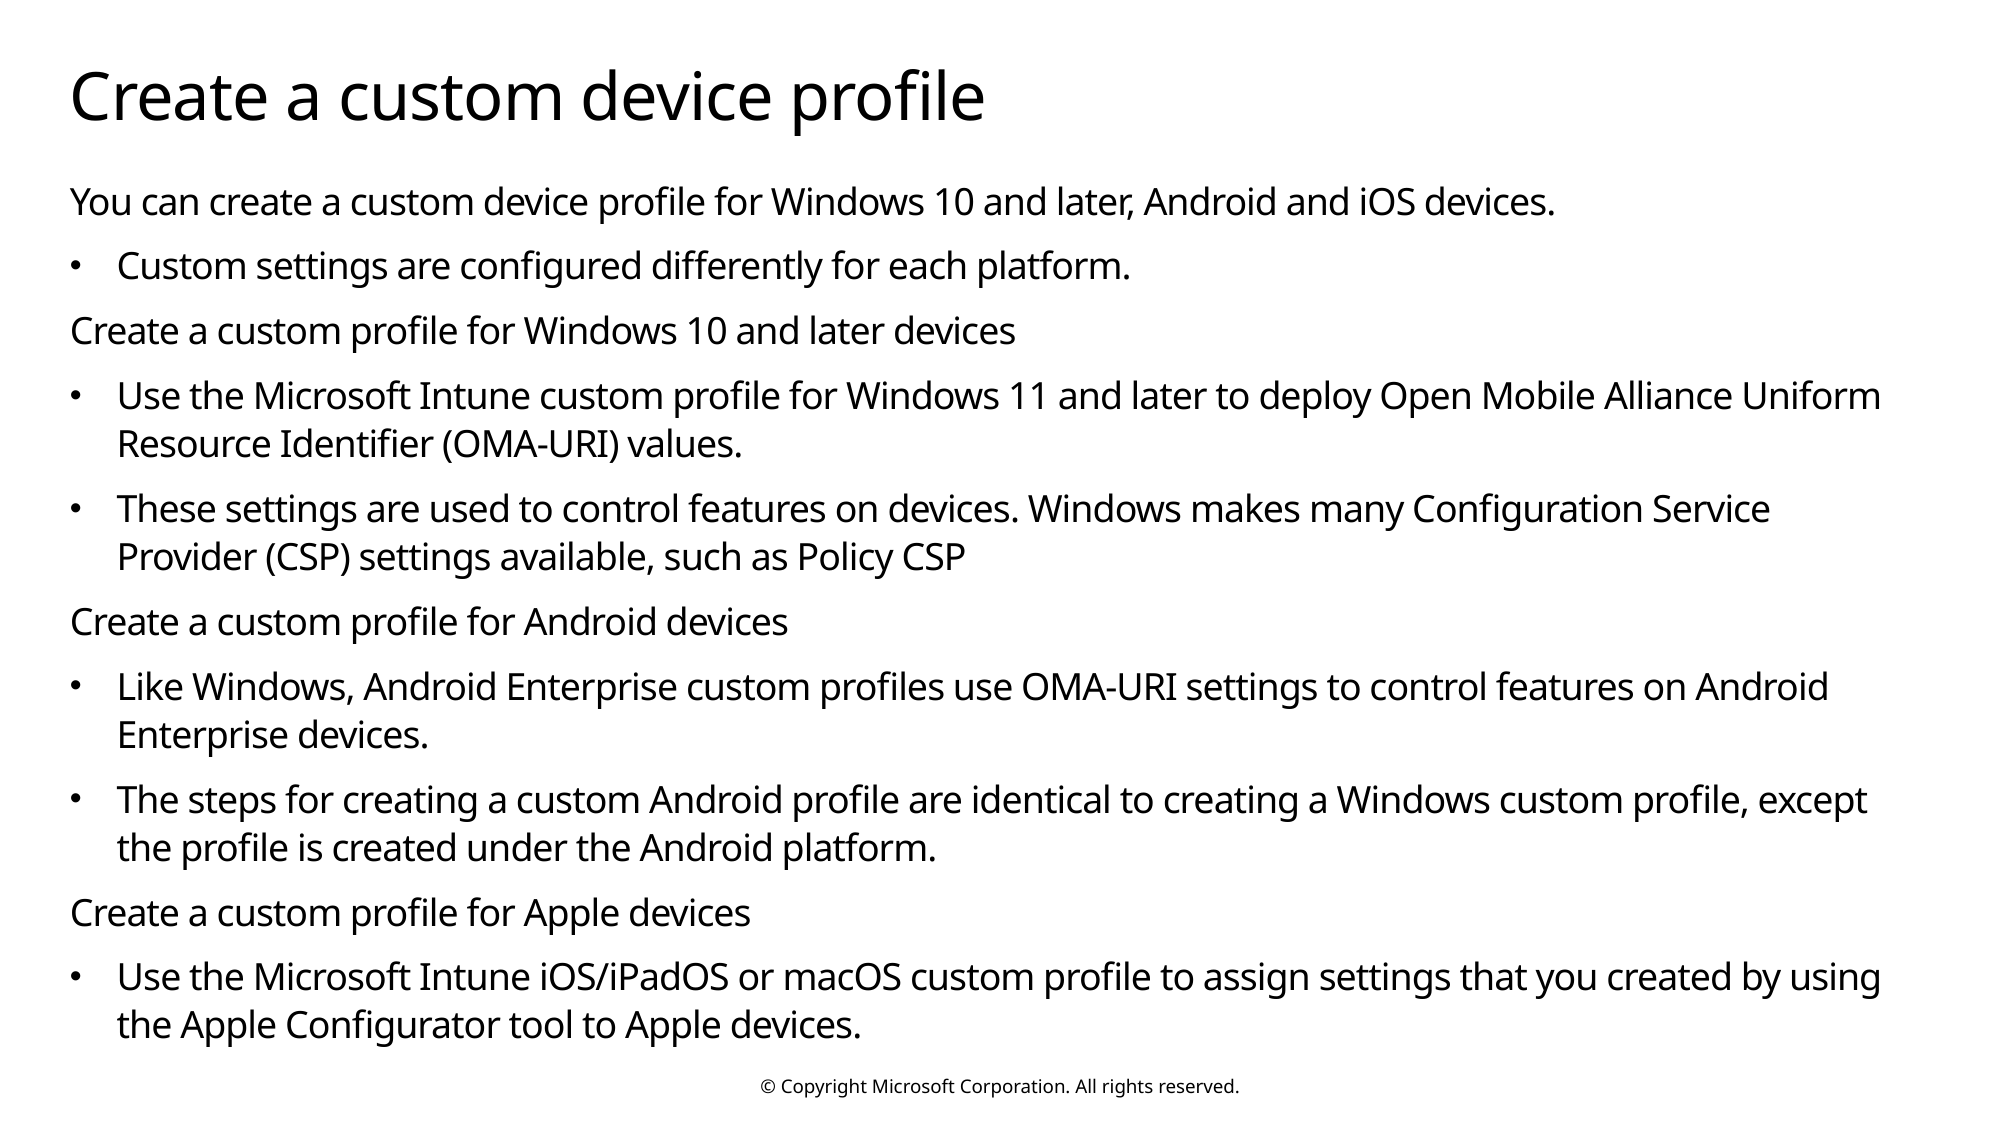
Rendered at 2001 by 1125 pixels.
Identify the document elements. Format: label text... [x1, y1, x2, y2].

title Create a custom device profile [69, 48, 1931, 159]
list You can create a custom device profile for Windows 10 and later, Android and iOS devices. Custom settings are configured differently for each platform. Create a custom profile for Windows 10 and later devices Use the Microsoft Intune custom profile for Windows 11 and later to deploy Open Mobile Alliance Uniform Resource Identifier (OMA-URI) values. These settings are used to control features on devices. Windows makes many Configuration Service Provider (CSP) settings available, such as Policy CSP Create a custom profile for Android devices Like Windows, Android Enterprise custom profiles use OMA-URI settings to control features on Android Enterprise devices. The steps for creating a custom Android profile are identical to creating a Windows custom profile, except the profile is created under the Android platform. Create a custom profile for Apple devices Use the Microsoft Intune iOS/iPadOS or macOS custom profile to assign settings that you created by using the Apple Configurator tool to Apple devices. [69, 159, 1931, 1057]
